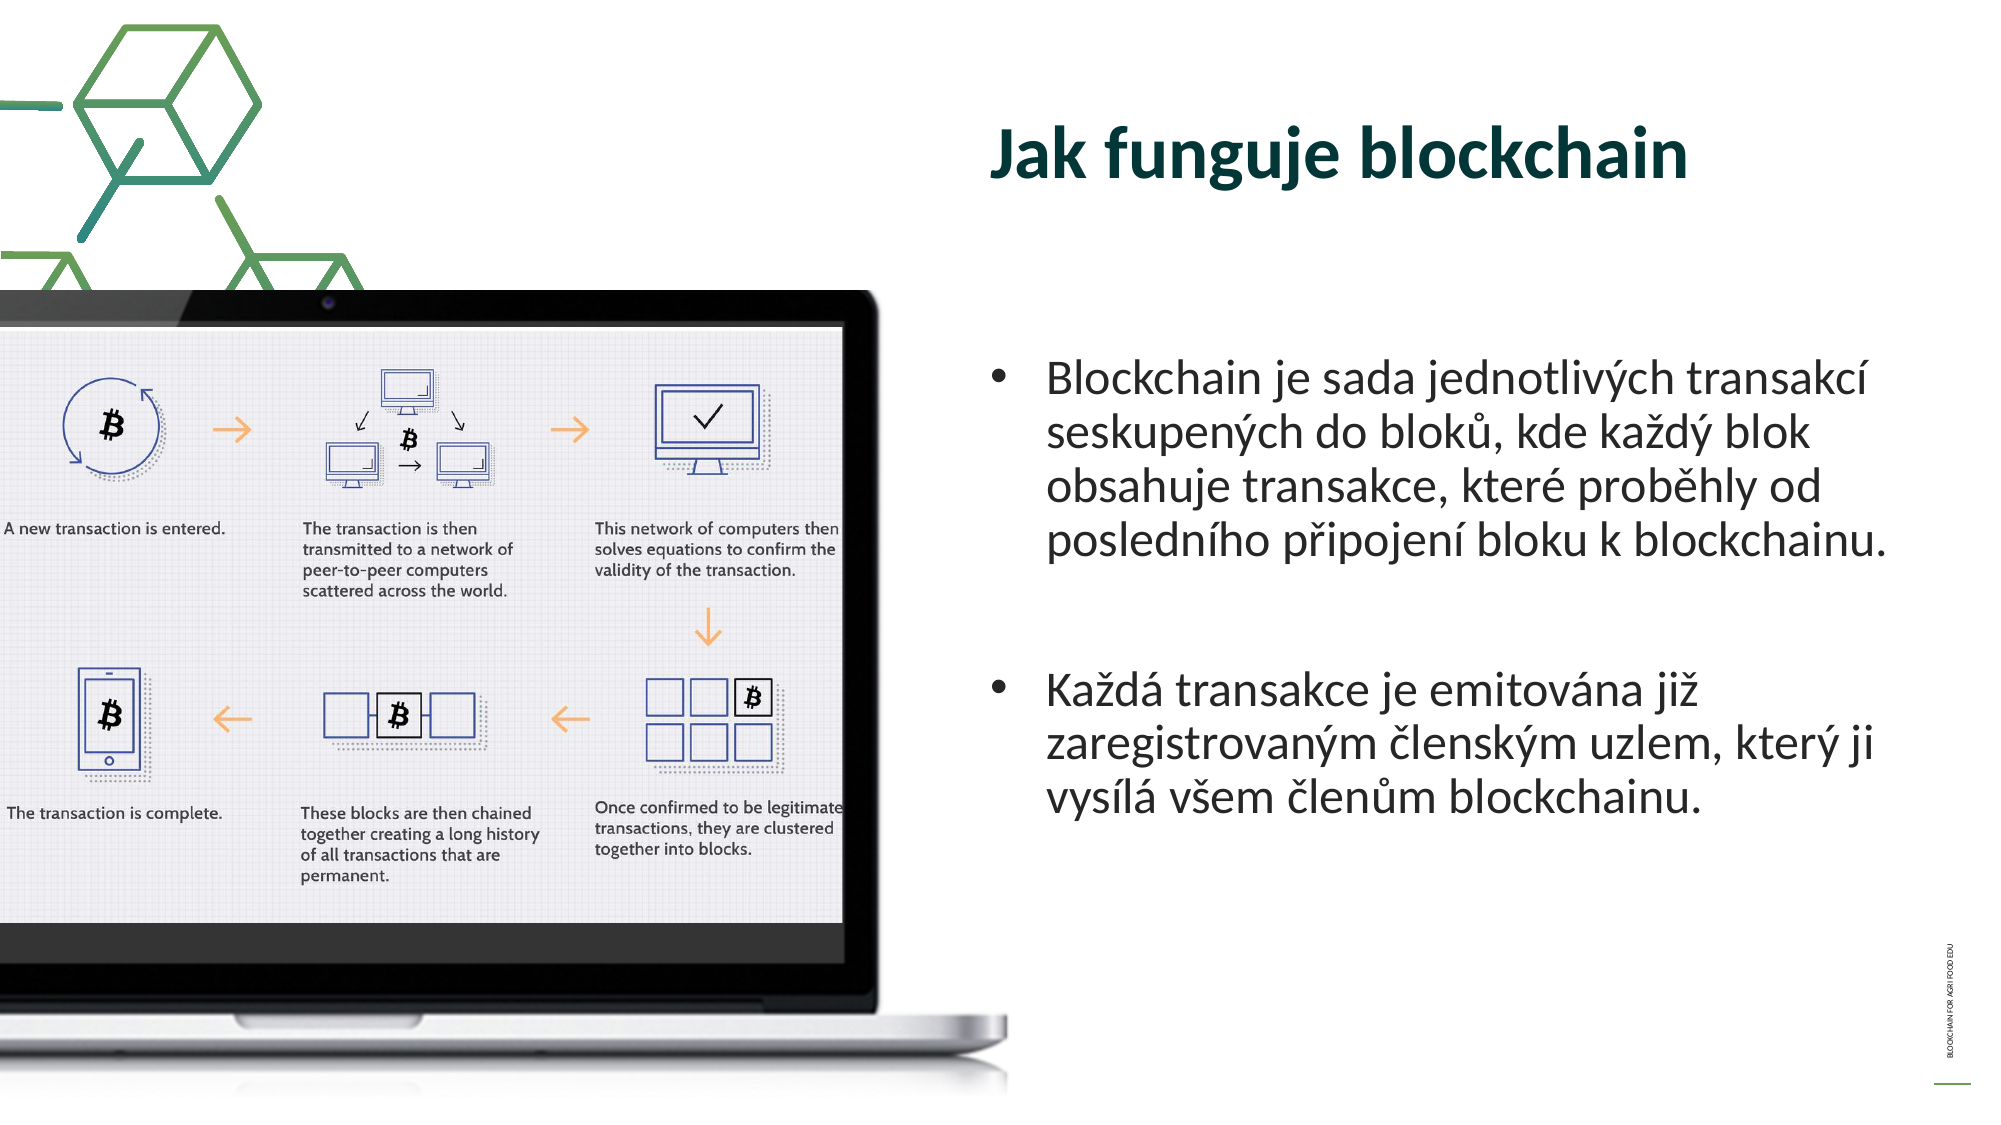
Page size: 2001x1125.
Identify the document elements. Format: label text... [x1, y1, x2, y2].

list Jak funguje blockchain [975, 106, 1794, 269]
picture [0, 290, 1100, 1125]
list Blockchain je sada jednotlivých transakcí seskupených do bloků, kde každý blok obsahuje transakce, které proběhly od posledního připojení bloku k blockchainu. Každá transakce je emitována již zaregistrovaným členským uzlem, který ji vysílá všem členům blockchainu. [975, 343, 1961, 986]
